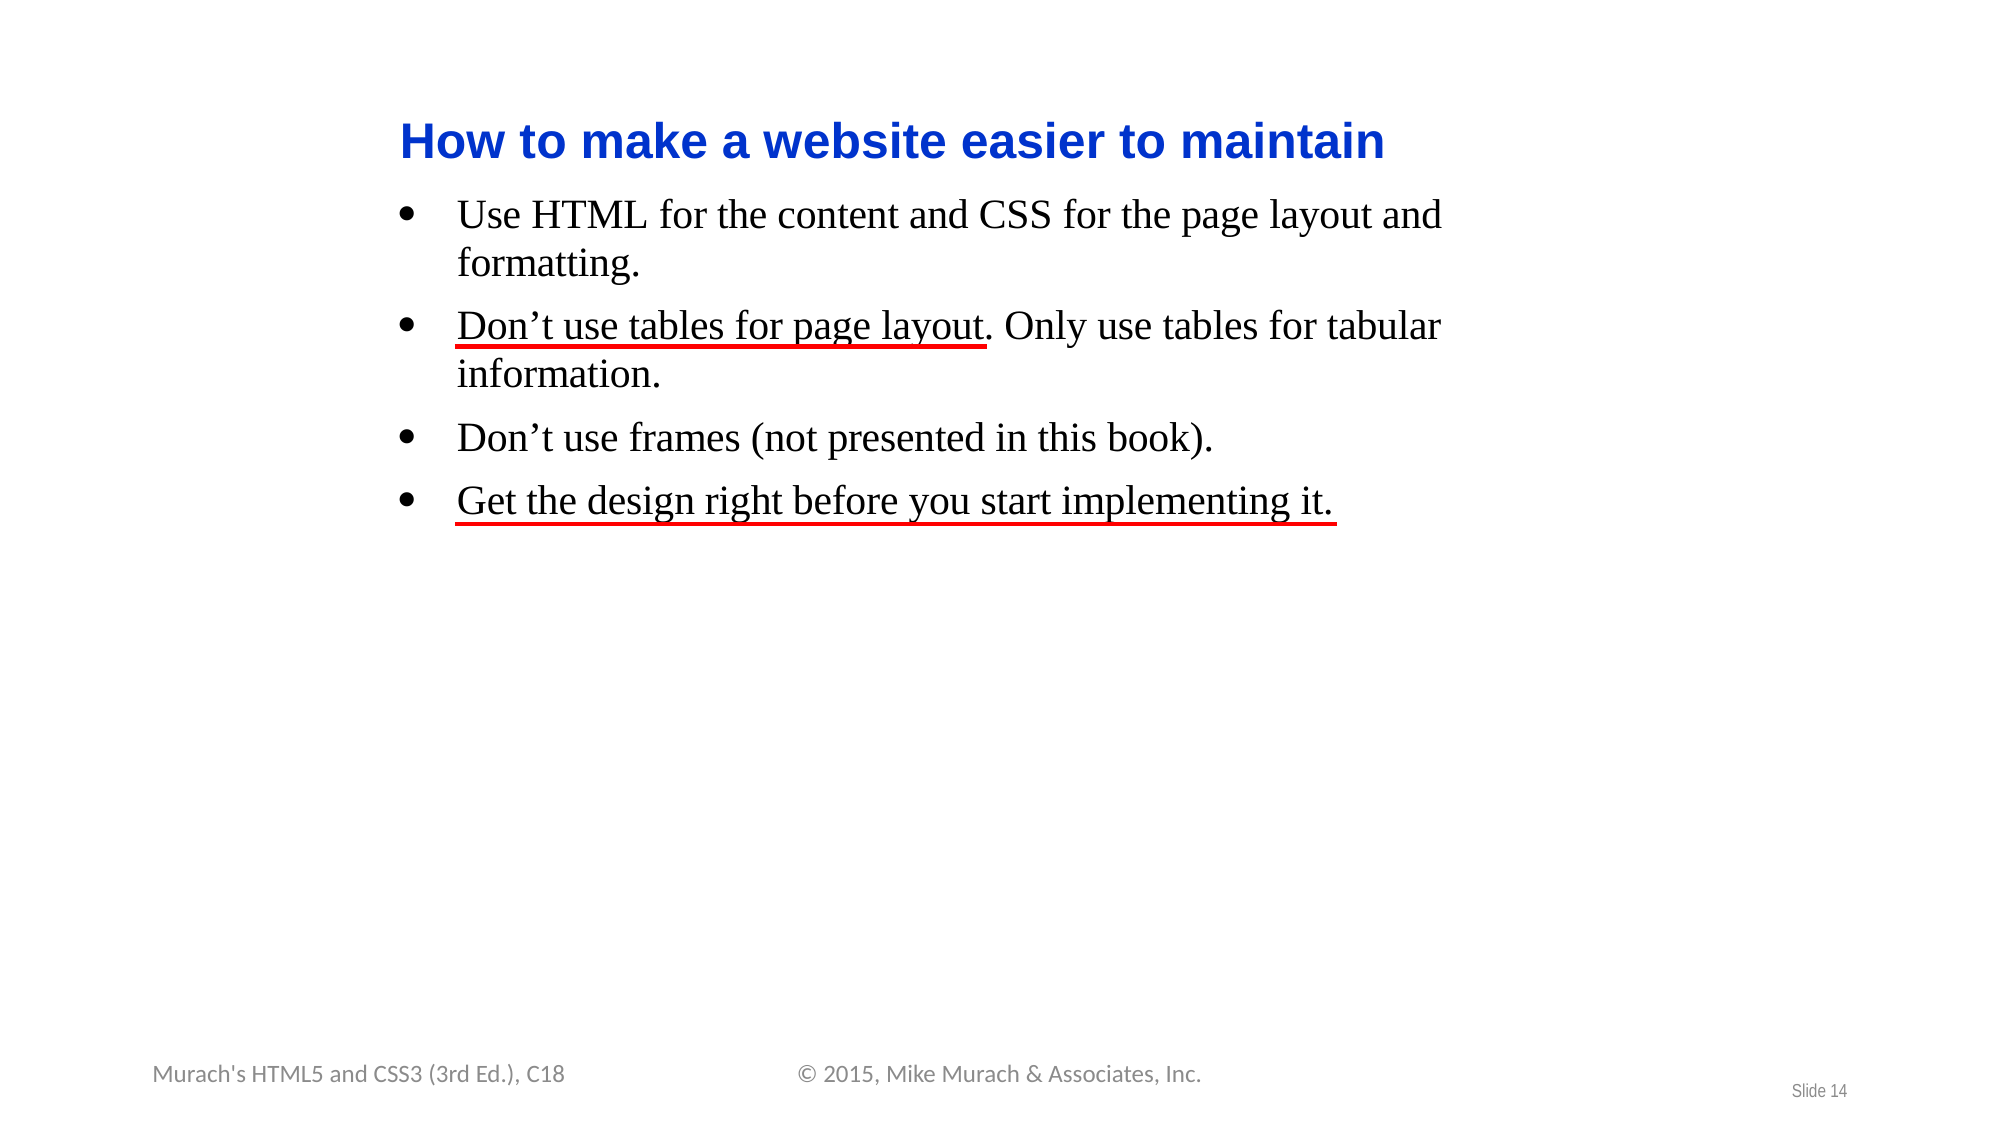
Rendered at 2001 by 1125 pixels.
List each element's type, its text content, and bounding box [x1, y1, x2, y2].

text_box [399, 187, 1598, 537]
slide_number Murach's HTML5 and CSS3 (3rd Ed.), C18 [137, 1042, 588, 1103]
slide_number Slide 14 [1412, 1042, 1863, 1103]
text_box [399, 112, 1598, 183]
footer © 2015, Mike Murach & Associates, Inc. [662, 1042, 1338, 1103]
